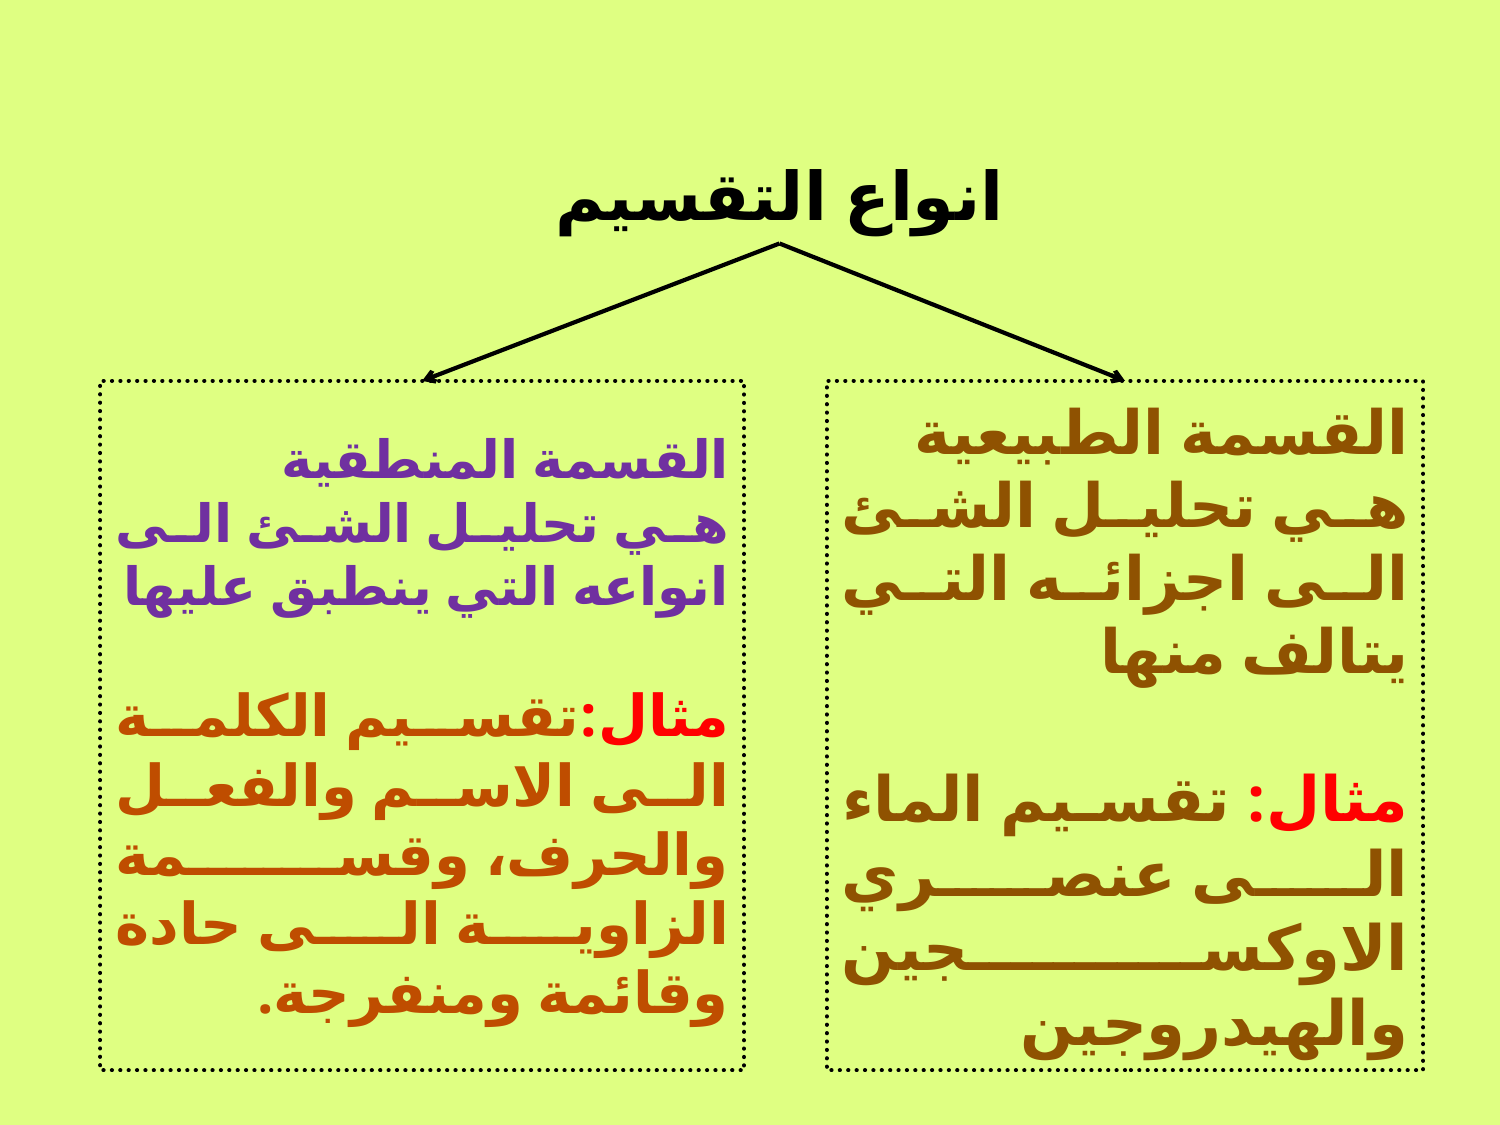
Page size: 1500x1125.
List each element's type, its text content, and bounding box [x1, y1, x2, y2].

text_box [779, 243, 1126, 381]
text_box انواع التقسيم [159, 78, 1400, 244]
text_box القسمة المنطقية هي تحليل الشئ الى انواعه التي ينطبق عليها مثال:تقسيم الكلمة الى الاسم والفعل والحرف، وقسمة الزاوية الى حادة وقائمة ومنفرجة. [100, 380, 745, 1071]
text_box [421, 243, 777, 381]
text_box القسمة الطبيعية هي تحليل الشئ الى اجزائه التي يتالف منها مثال: تقسيم الماء الى عنصري الاوكسجين والهيدروجين [826, 380, 1424, 1071]
